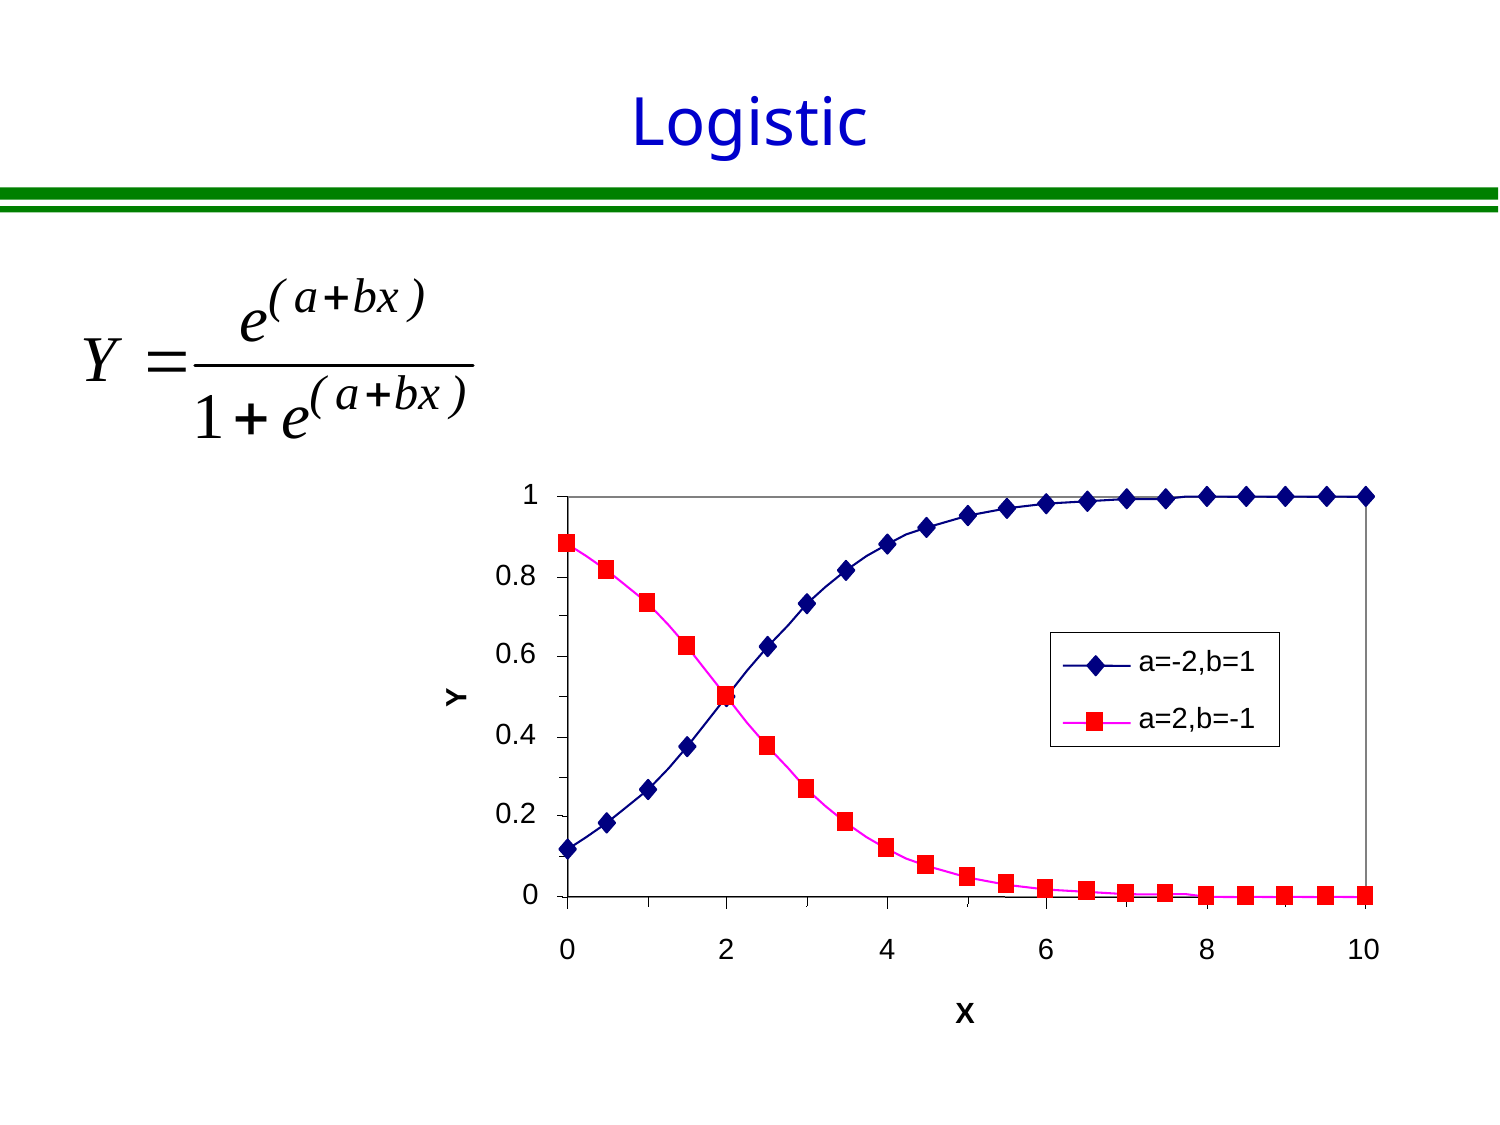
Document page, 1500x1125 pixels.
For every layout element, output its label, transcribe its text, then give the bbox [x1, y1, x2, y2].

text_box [74, 262, 488, 453]
title Logistic [112, 24, 1388, 213]
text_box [437, 474, 1380, 1030]
text_box [326, 329, 1300, 1070]
